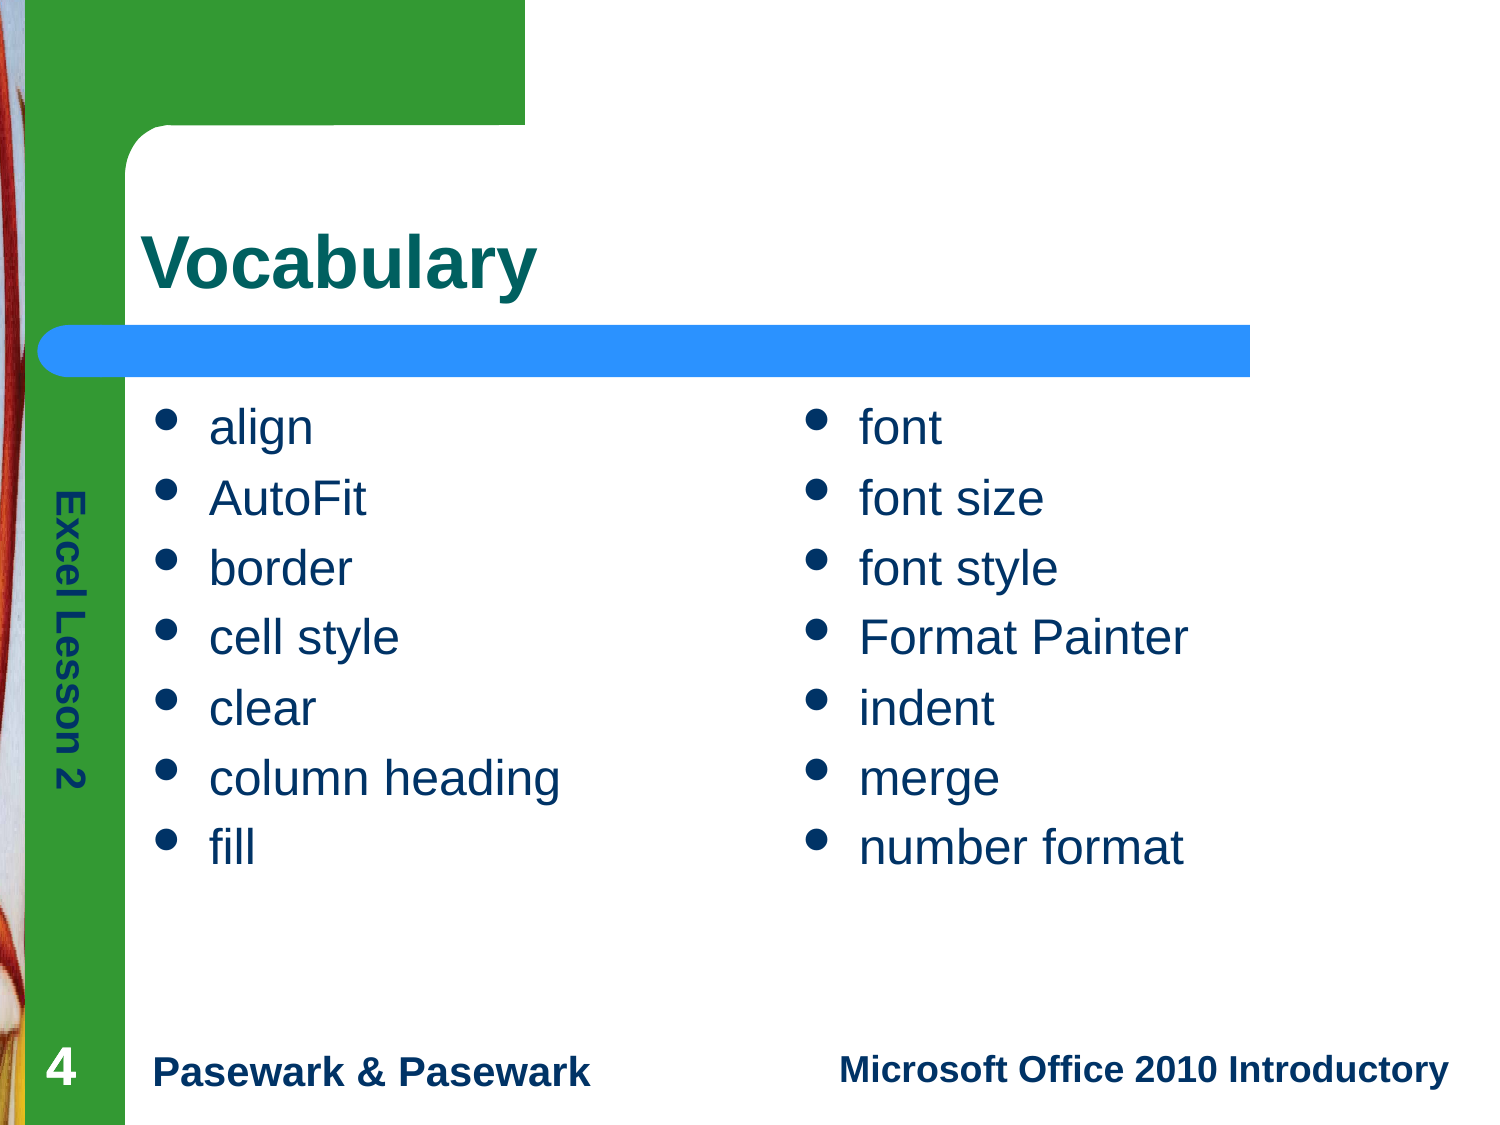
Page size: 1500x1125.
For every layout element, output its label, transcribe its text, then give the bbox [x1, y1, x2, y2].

list font font size font style Format Painter indent merge number format [787, 387, 1400, 1038]
title Vocabulary [124, 124, 1426, 313]
text_box 4 [13, 1023, 111, 1105]
list align AutoFit border cell style clear column heading fill [137, 387, 763, 1026]
picture [0, 0, 25, 1125]
